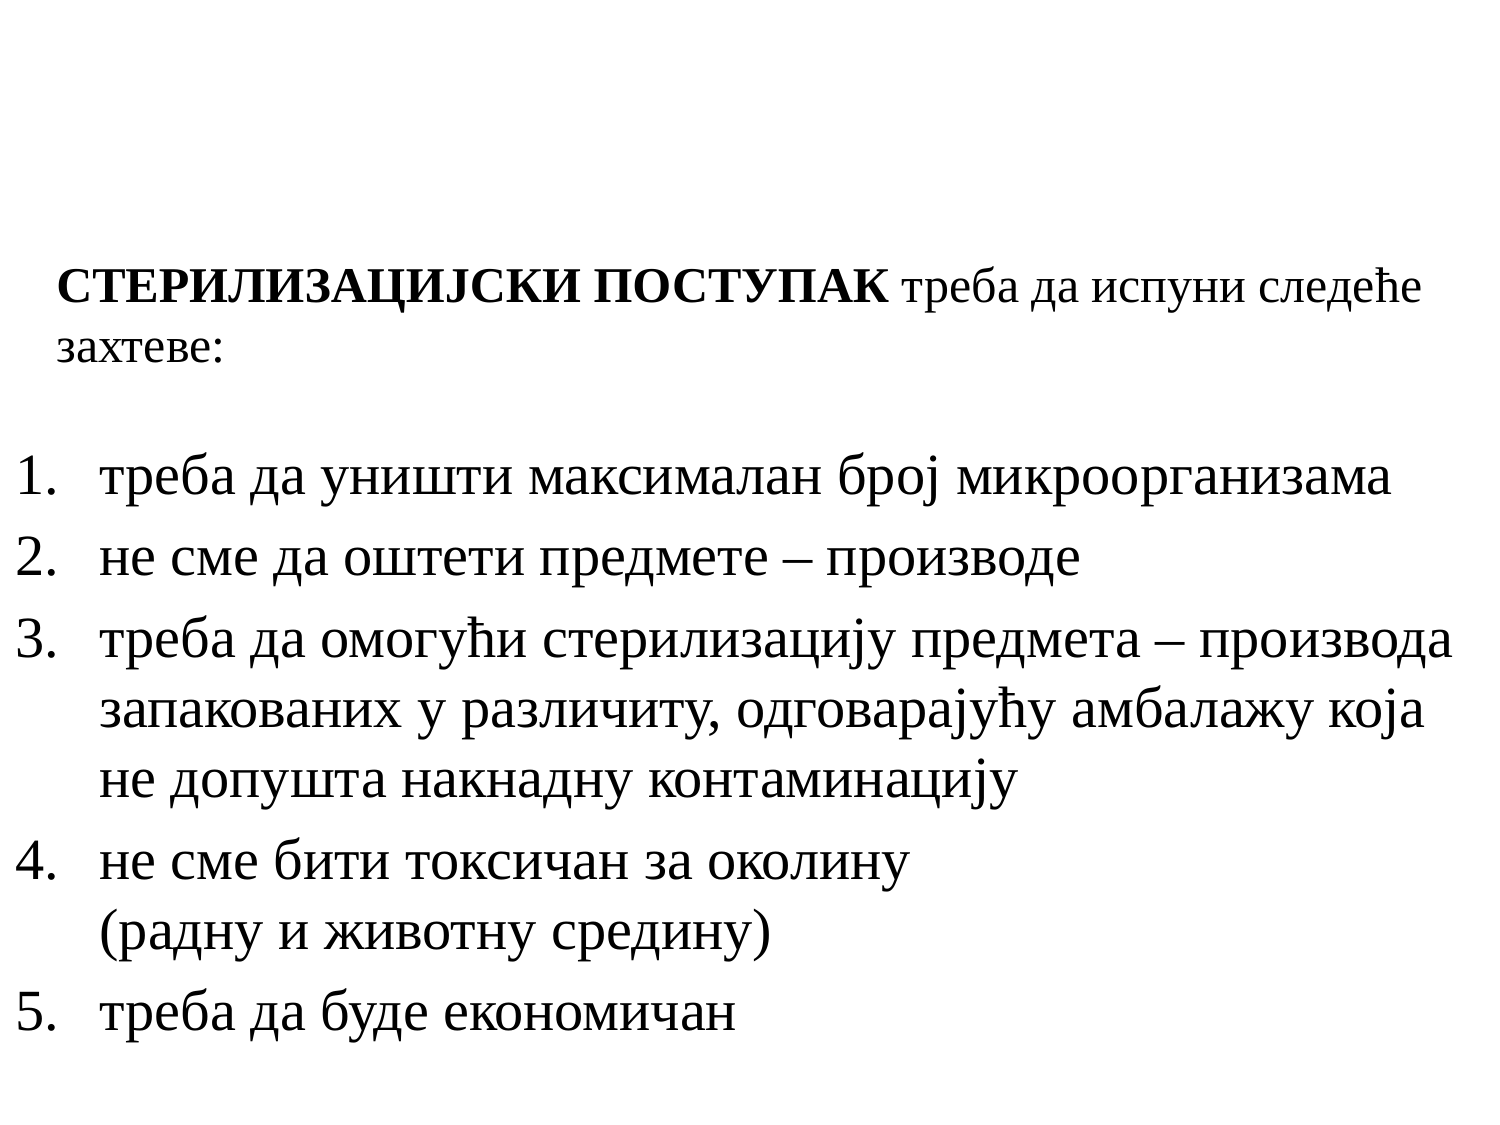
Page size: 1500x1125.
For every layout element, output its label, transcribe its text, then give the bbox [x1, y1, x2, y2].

title СТЕРИЛИЗАЦИЈСКИ ПОСТУПАК треба да испуни следеће захтеве: [41, 243, 1500, 381]
subtitle треба да уништи максималан број микроорганизама не сме да оштети предмете – производе треба да омогући стерилизацију предмета – производа запакованих у различиту, одговарајућу амбалажу која не допушта накнадну контаминацију не сме бити токсичан за околину (радну и животну средину) треба да буде економичан [0, 428, 1500, 1125]
